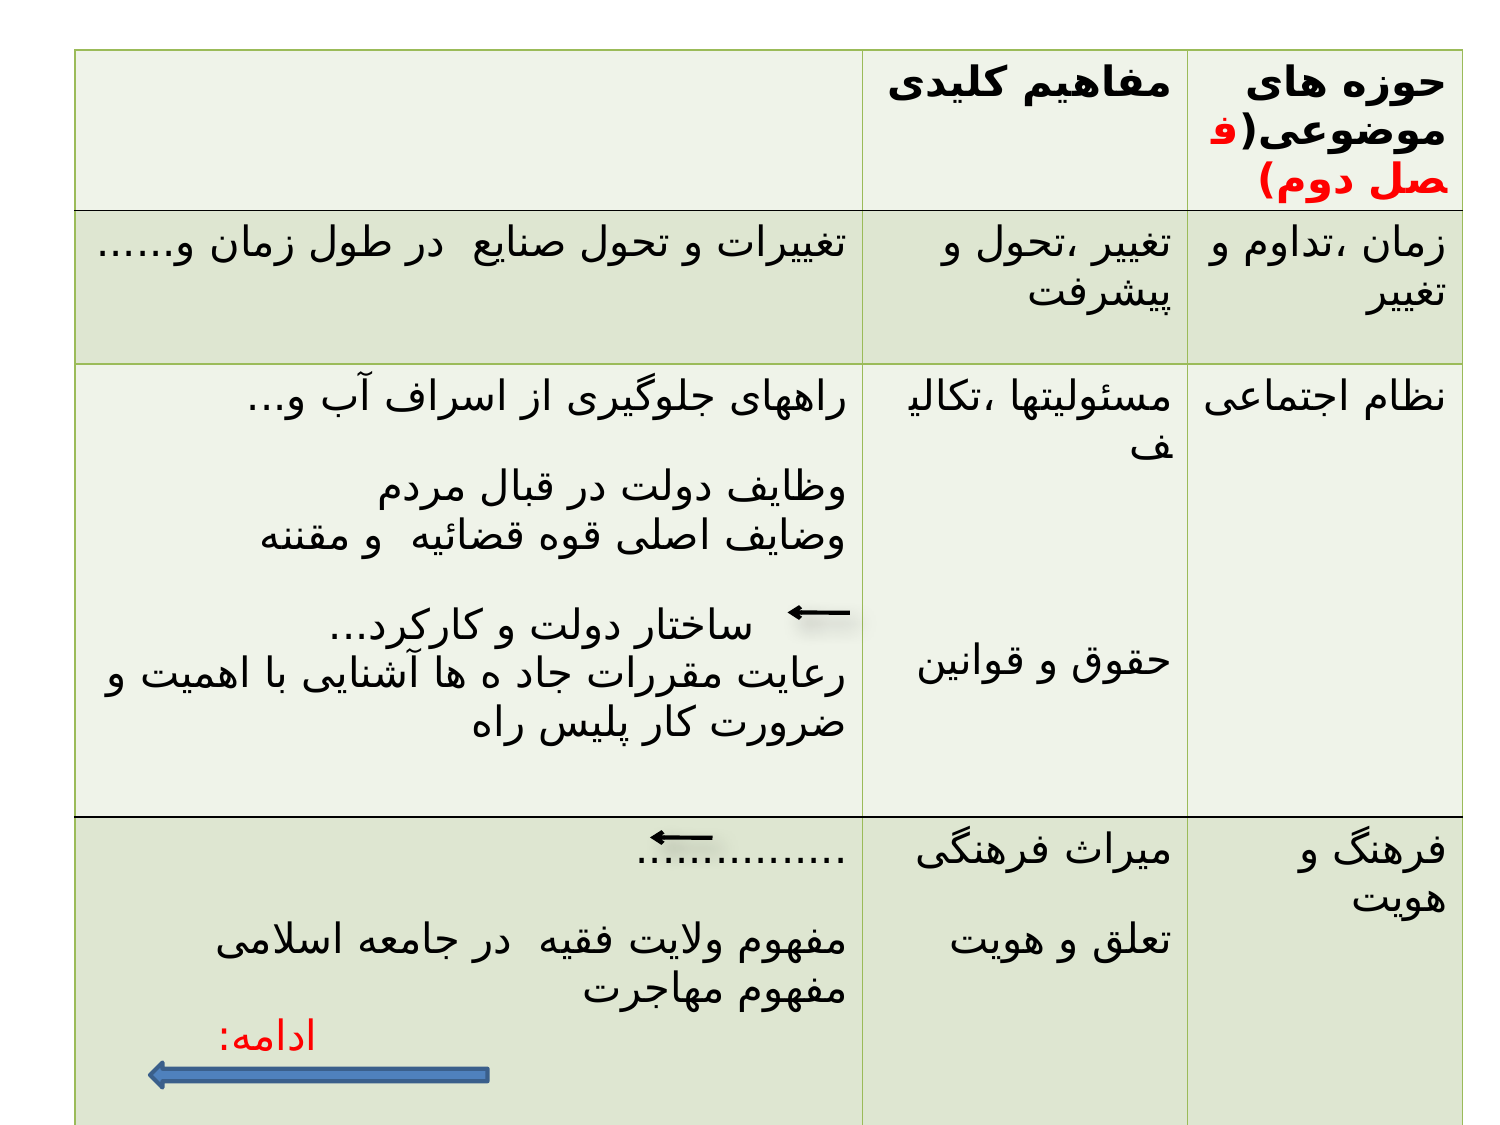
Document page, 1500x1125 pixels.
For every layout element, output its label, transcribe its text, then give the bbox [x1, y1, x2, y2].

table_cell زمان ،تداوم و تغییر [1188, 211, 1462, 363]
table_cell راههای جلوگیری از اسراف آب و... وظایف دولت در قبال مردم وضایف اصلی قوه قضائیه و مقننه ساختار دولت و کارکرد... رعایت مقررات جاد ه ها آشنایی با اهمیت و ضرورت کار پلیس راه [76, 365, 862, 816]
table_cell ................ مفهوم ولایت فقیه در جامعه اسلامی مفهوم مهاجرت ادامه: [76, 818, 862, 1125]
table_header [76, 51, 862, 210]
table_cell مسئولیتها ،تکالیف حقوق و قوانین [863, 365, 1187, 816]
text_box [147, 1060, 490, 1090]
table_cell فرهنگ و هویت [1188, 818, 1462, 1125]
table_header حوزه های موضوعی(فصل دوم) [1188, 51, 1462, 210]
table_cell نظام اجتماعی [1188, 365, 1462, 816]
table_cell تغییر ،تحول و پیشرفت [863, 211, 1187, 363]
table_cell تغییرات و تحول صنایع در طول زمان و...... [76, 211, 862, 363]
table_header مفاهیم کلیدی [863, 51, 1187, 210]
table_cell میراث فرهنگی تعلق و هویت [863, 818, 1187, 1125]
